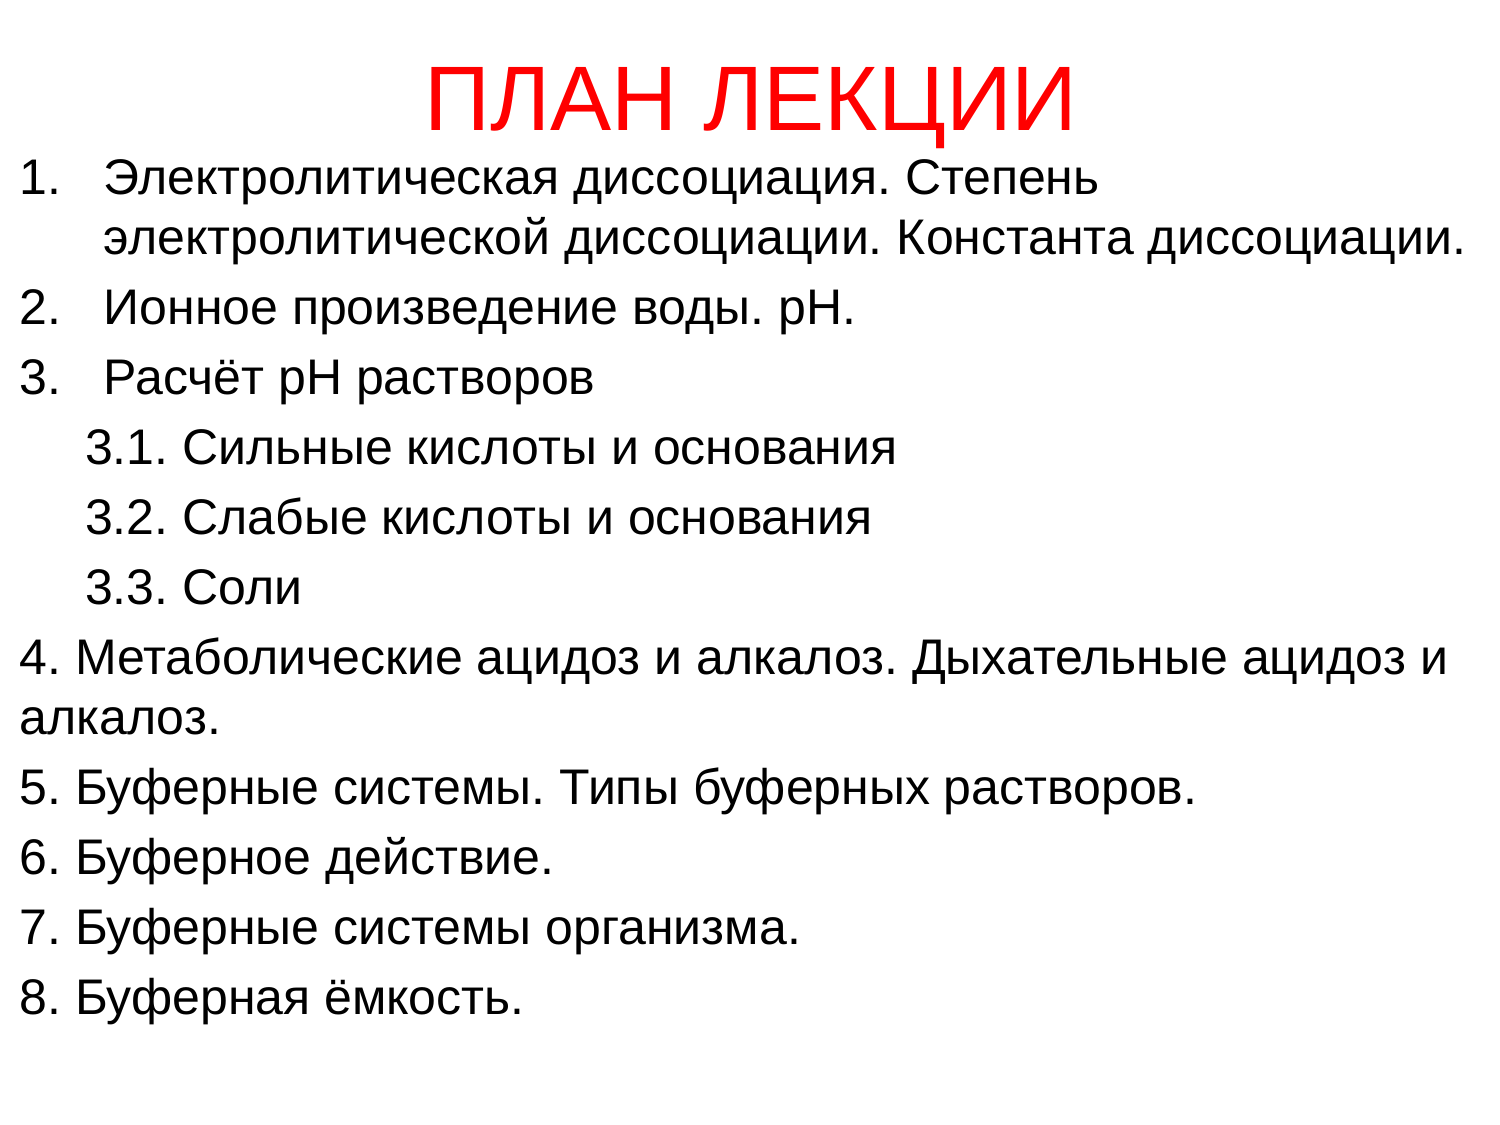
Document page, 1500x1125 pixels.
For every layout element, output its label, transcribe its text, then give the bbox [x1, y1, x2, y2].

title ПЛАН ЛЕКЦИИ [76, 0, 1427, 137]
list Электролитическая диссоциация. Степень электролитической диссоциации. Константа диссоциации. Ионное произведение воды. рН. Расчёт рН растворов 3.1. Сильные кислоты и основания 3.2. Слабые кислоты и основания 3.3. Соли 4. Метаболические ацидоз и алкалоз. Дыхательные ацидоз и алкалоз. 5. Буферные системы. Типы буферных растворов. 6. Буферное действие. 7. Буферные системы организма. 8. Буферная ёмкость. [4, 137, 1500, 1106]
